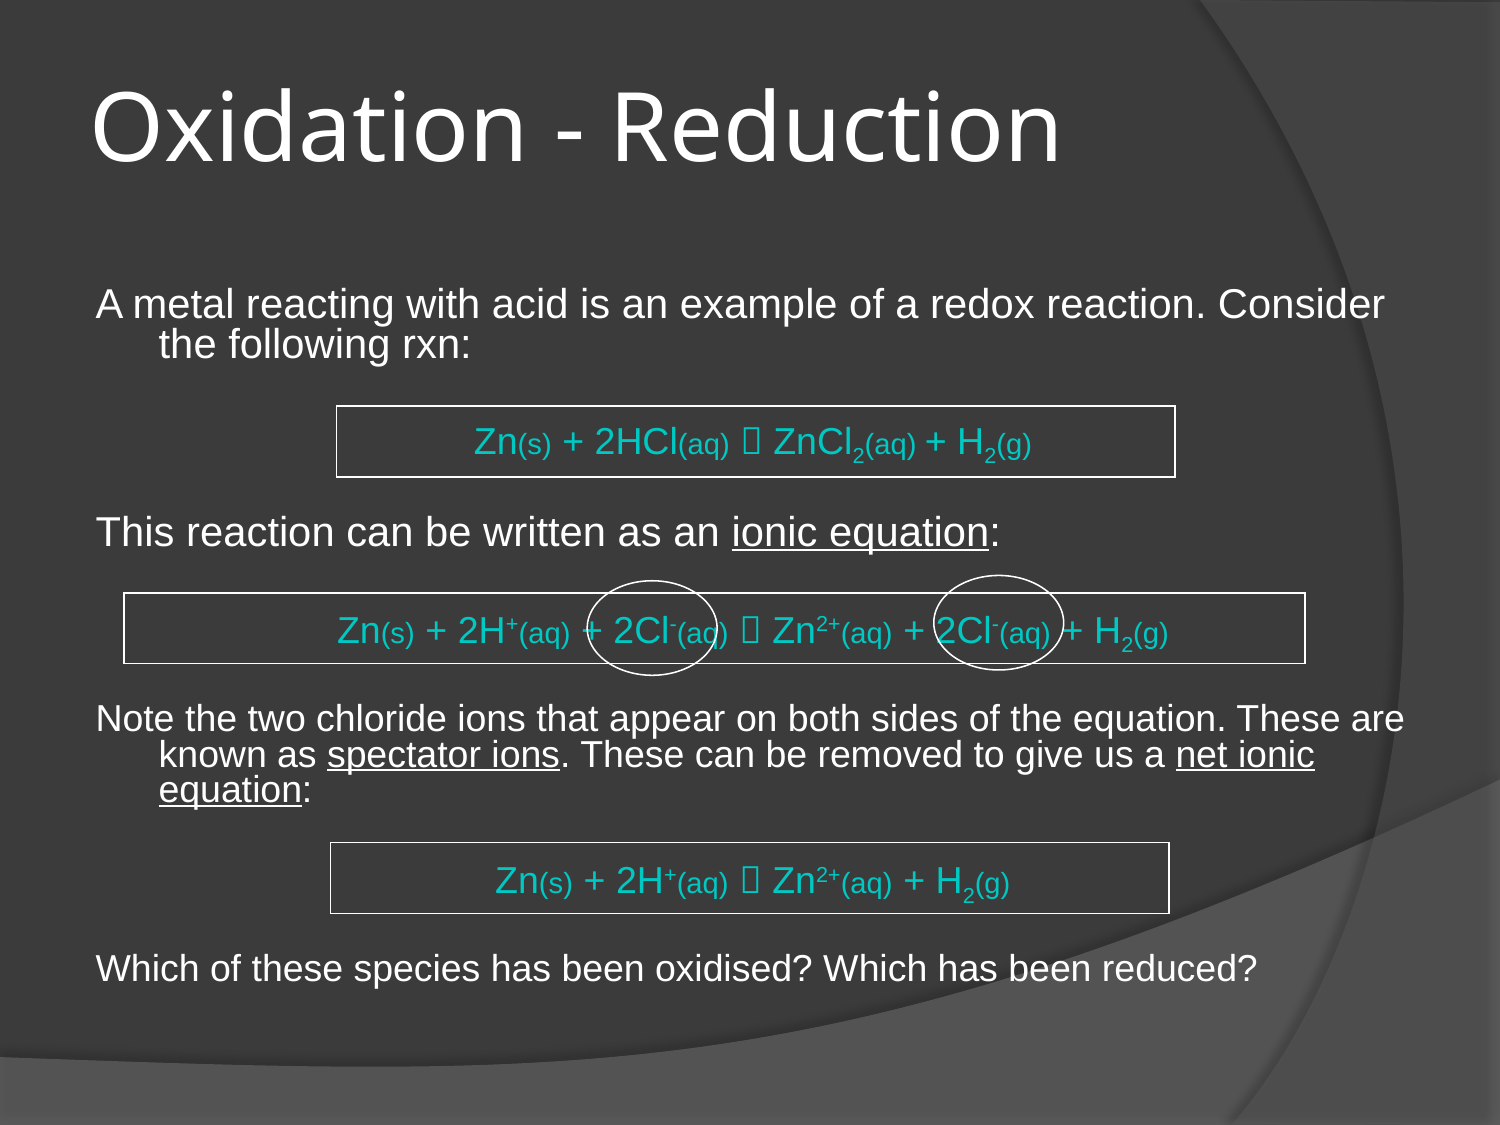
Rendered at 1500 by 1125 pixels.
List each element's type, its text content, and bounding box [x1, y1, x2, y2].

text_box [949, 575, 1049, 592]
text_box [610, 580, 695, 592]
text_box [967, 664, 1031, 670]
text_box [123, 592, 1306, 664]
text_box [336, 406, 1176, 477]
text_box [610, 664, 695, 676]
text_box Oxidation - Reduction [74, 58, 1425, 231]
text_box [330, 842, 1170, 914]
text_box A metal reacting with acid is an example of a redox reaction. Consider the following rxn: Zn(s) + 2HCl(aq)  ZnCl2(aq) + H2(g) This reaction can be written as an ionic equation: Zn(s) + 2H+(aq) + 2Cl-(aq)  Zn2+(aq) + 2Cl-(aq) + H2(g) Note the two chloride ions that appear on both sides of the equation. These are known as spectator ions. These can be removed to give us a net ionic equation: Zn(s) + 2H+(aq)  Zn2+(aq) + H2(g) Which of these species has been oxidised? Which has been reduced? [74, 278, 1425, 1022]
